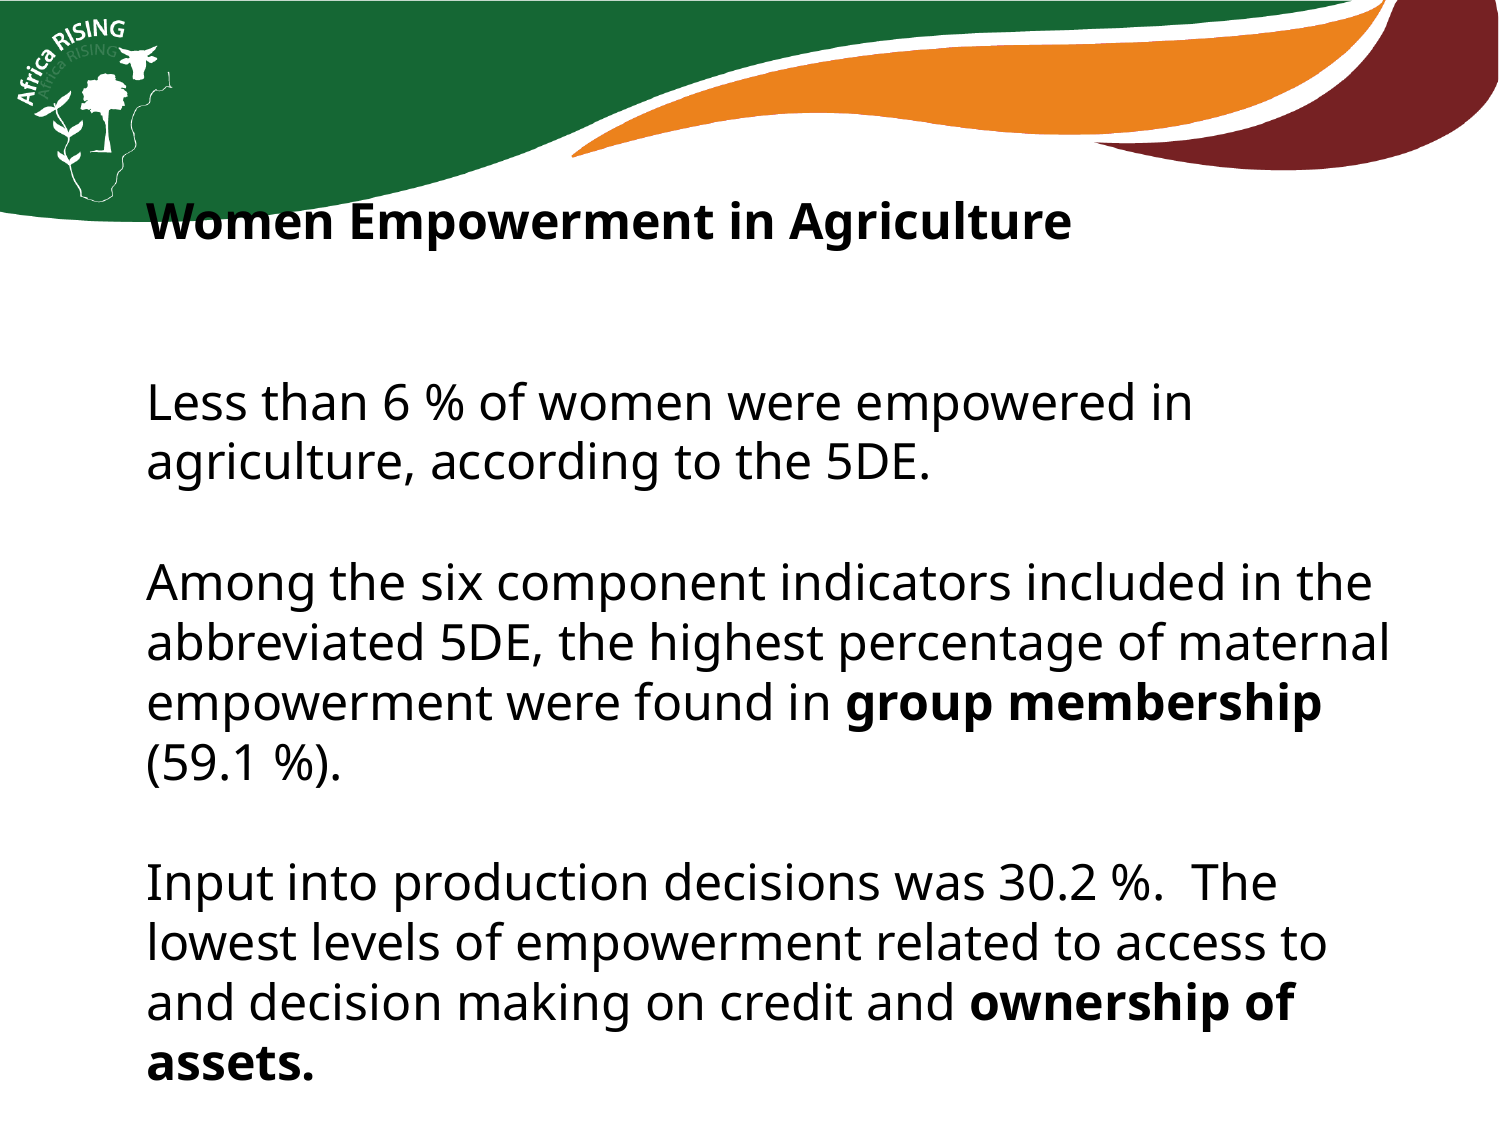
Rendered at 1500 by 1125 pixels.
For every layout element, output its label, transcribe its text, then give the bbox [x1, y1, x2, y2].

picture [0, 0, 1499, 222]
title Women Empowerment in Agriculture Less than 6 % of women were empowered in agriculture, according to the 5DE. Among the six component indicators included in the abbreviated 5DE, the highest percentage of maternal empowerment were found in group membership (59.1 %). Input into production decisions was 30.2 %. The lowest levels of empowerment related to access to and decision making on credit and ownership of assets. [75, 200, 1425, 300]
